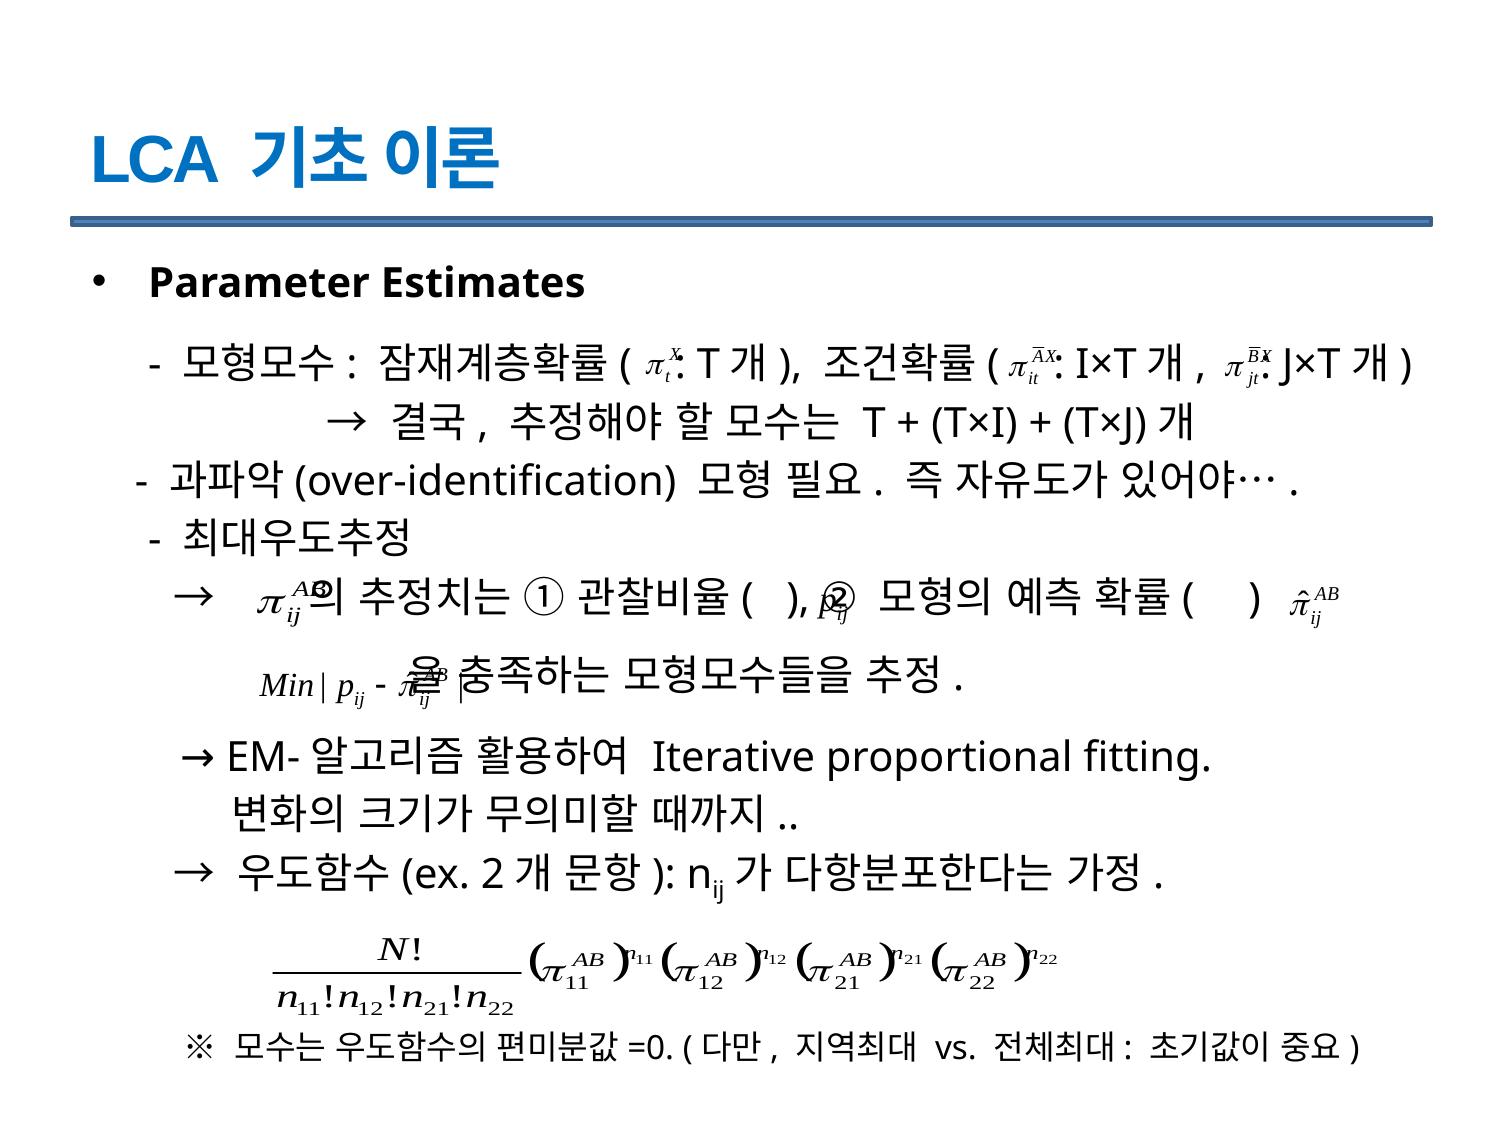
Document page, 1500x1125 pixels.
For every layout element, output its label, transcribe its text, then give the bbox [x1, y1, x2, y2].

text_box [253, 659, 469, 717]
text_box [1004, 339, 1066, 393]
title LCA 기초 이론 [74, 80, 1426, 232]
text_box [265, 928, 1070, 1024]
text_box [641, 340, 690, 391]
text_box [1220, 339, 1282, 396]
list Parameter Estimates - 모형모수: 잠재계층확률( : T개), 조건확률( : I×T개, : J×T개) → 결국, 추정해야 할 모수는 T + (T×I) + (T×J)개 - 과파악(over-identification) 모형 필요. 즉 자유도가 있어야…. - 최대우도추정 → 의 추정치는 ① 관찰비율( ), ② 모형의 예측 확률( ) 을 충족하는 모형모수들을 추정. → EM-알고리즘 활용하여 Iterative proportional fitting. 변화의 크기가 무의미할 때까지.. → 우도함수(ex. 2개 문항): nij가 다항분포한다는 가정. ※ 모수는 우도함수의 편미분값=0. (다만, 지역최대 vs. 전체최대: 초기값이 중요) [76, 247, 1483, 1095]
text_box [1285, 579, 1345, 636]
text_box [250, 572, 335, 636]
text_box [809, 575, 857, 633]
